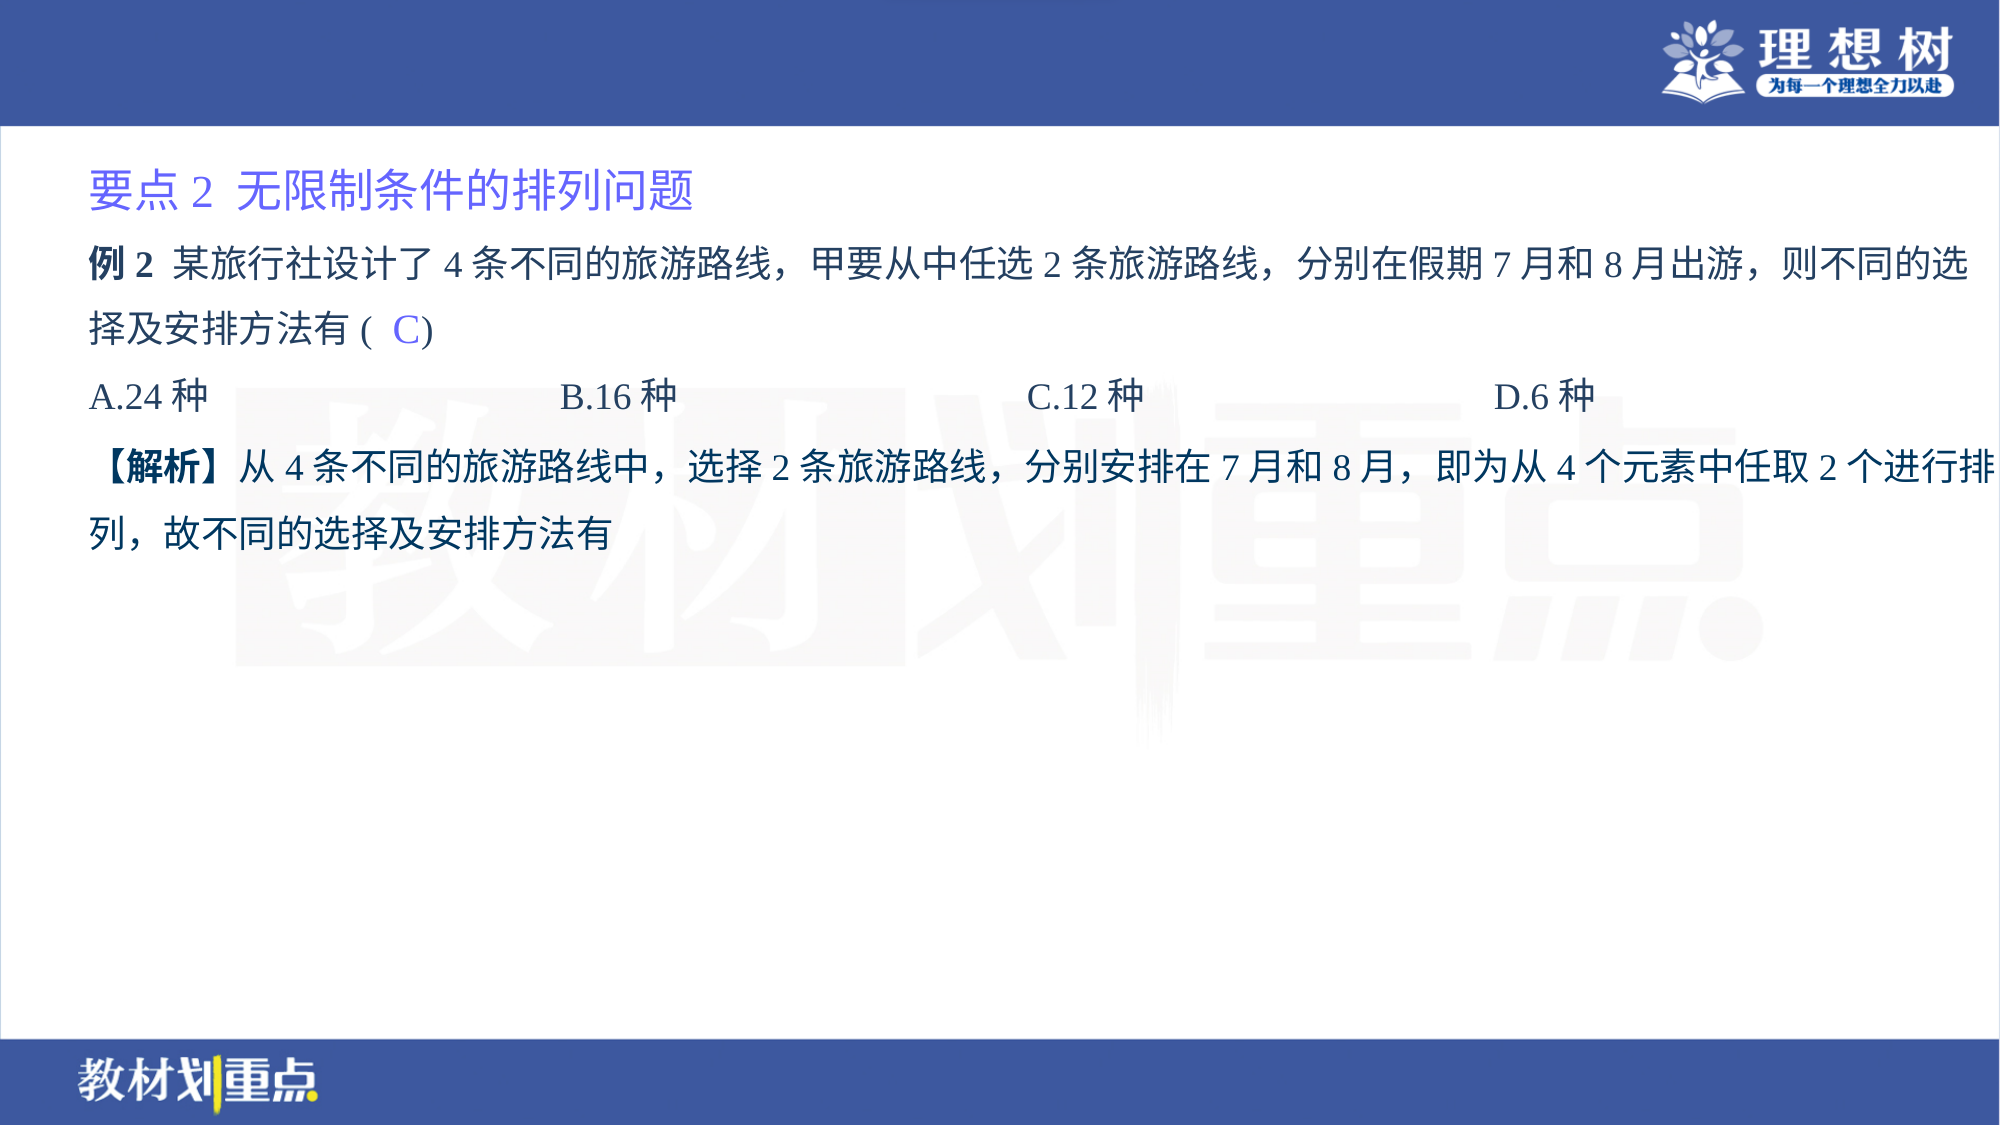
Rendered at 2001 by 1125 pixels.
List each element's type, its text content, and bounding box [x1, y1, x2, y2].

text_box A.24种 B.16种 C.12种 D.6种 [88, 350, 1911, 410]
text_box C [377, 299, 436, 350]
text_box 要点2 无限制条件的排列问题 [88, 135, 1911, 216]
text_box 例2 某旅行社设计了4条不同的旅游路线，甲要从中任选2条旅游路线，分别在假期7月和8月出游，则不同的选 择及安排方法有( ) [88, 216, 1911, 343]
picture [0, 0, 2000, 1125]
